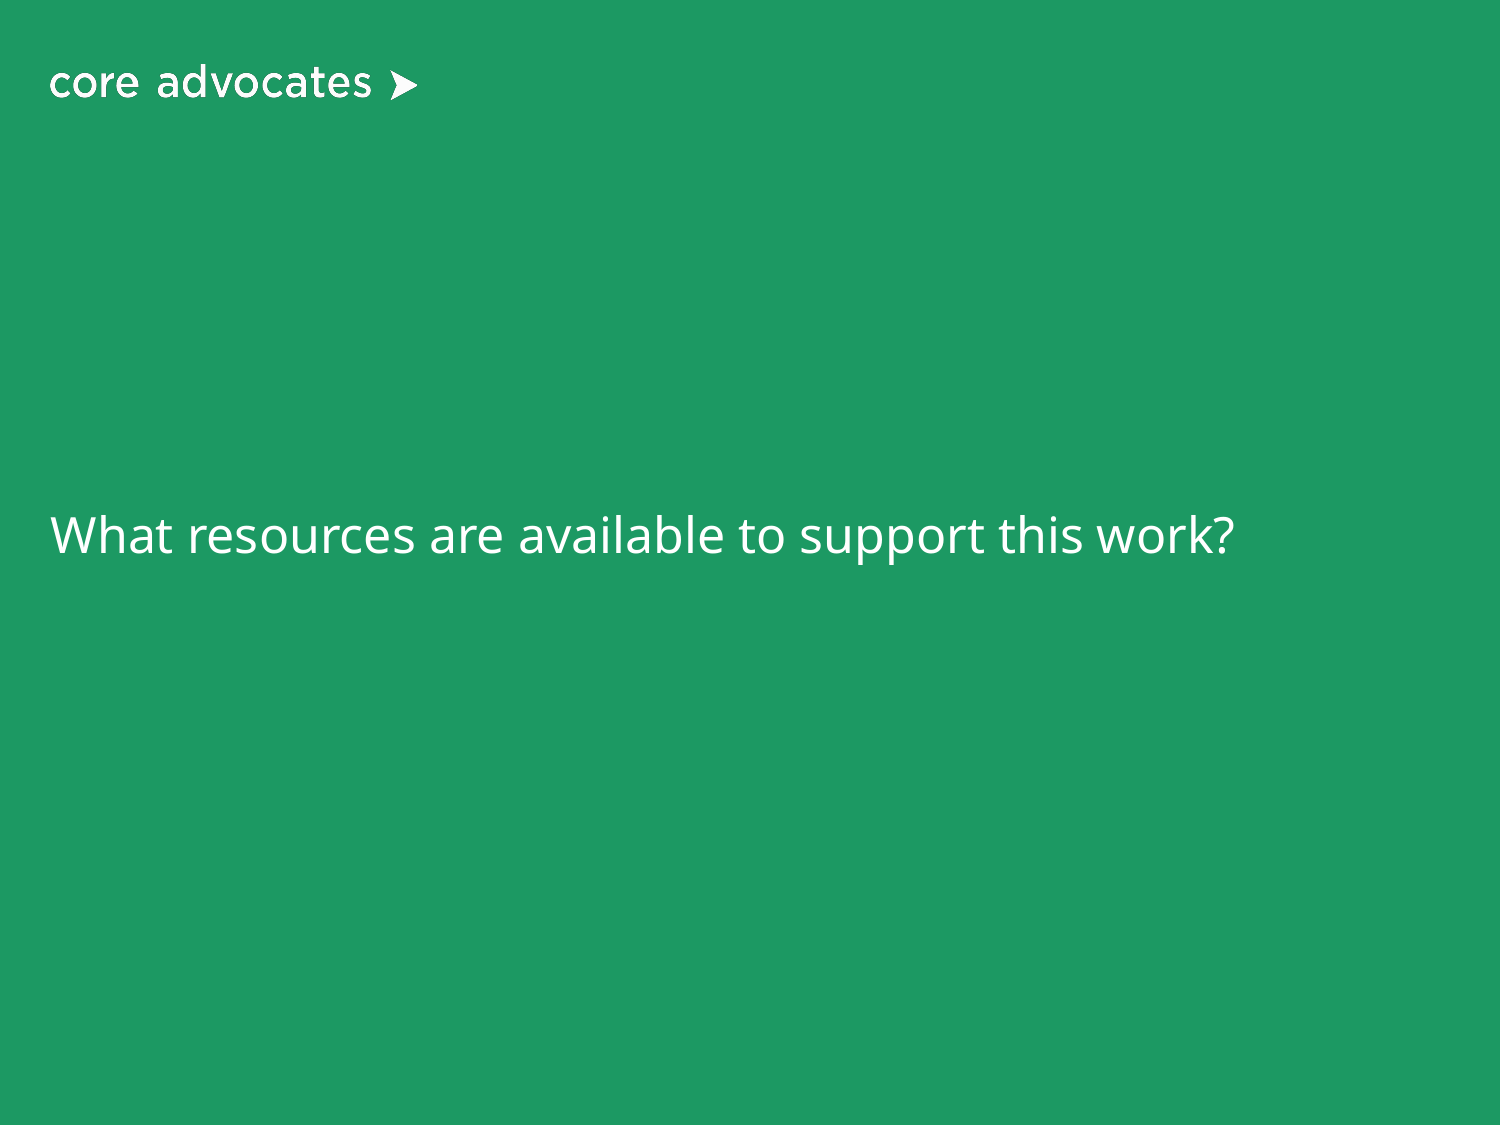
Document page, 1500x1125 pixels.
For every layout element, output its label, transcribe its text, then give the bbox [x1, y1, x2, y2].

title What resources are available to support this work? [35, 396, 1450, 672]
picture [50, 64, 417, 100]
